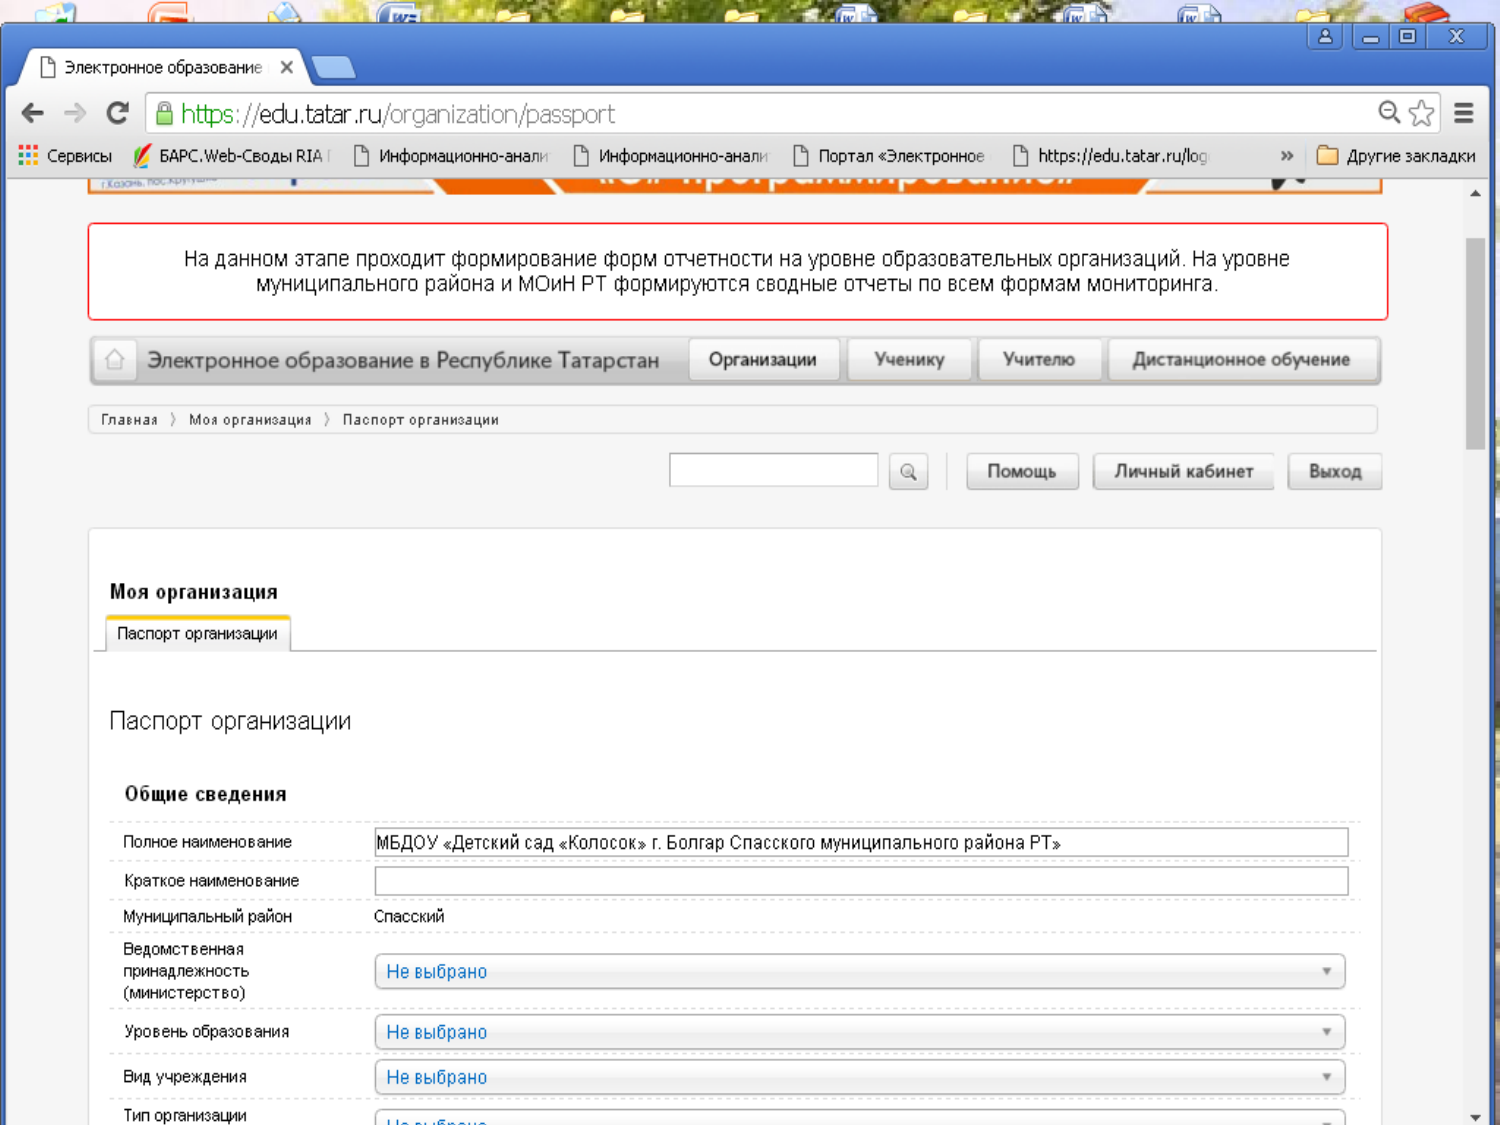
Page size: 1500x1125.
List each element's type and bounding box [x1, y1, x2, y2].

list [0, 0, 1500, 1125]
